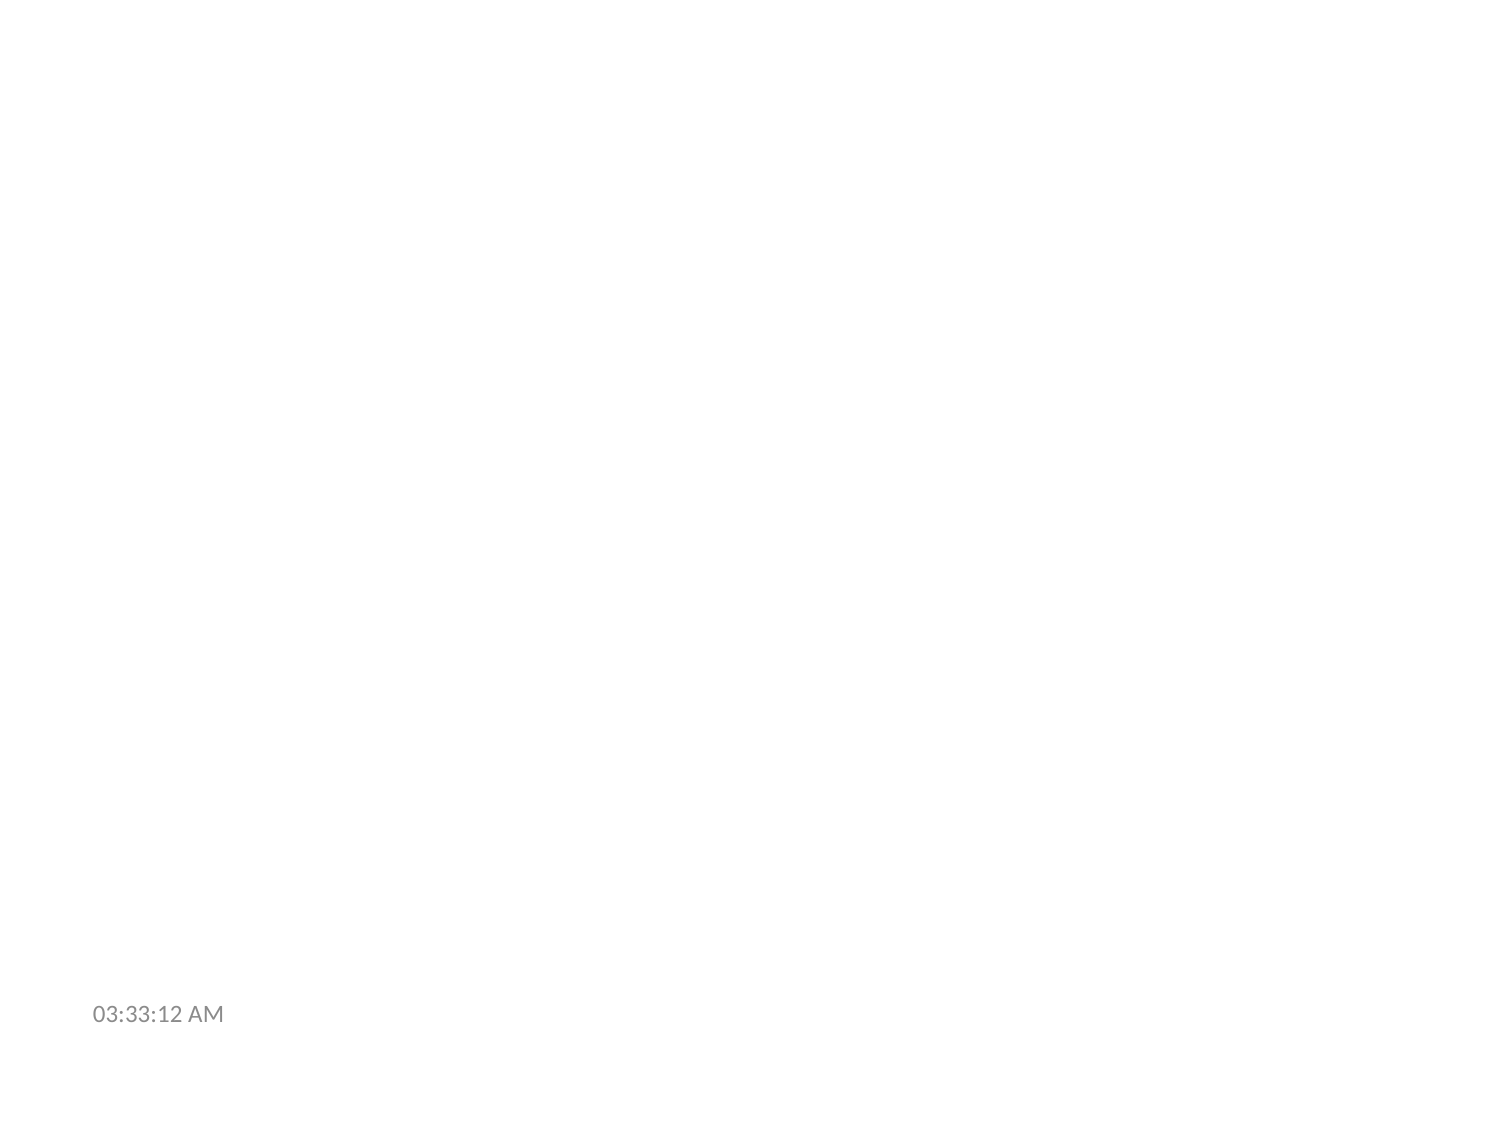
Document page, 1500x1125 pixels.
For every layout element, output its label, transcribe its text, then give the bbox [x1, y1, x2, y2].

text_box 3:35:09 PM [77, 982, 428, 1043]
